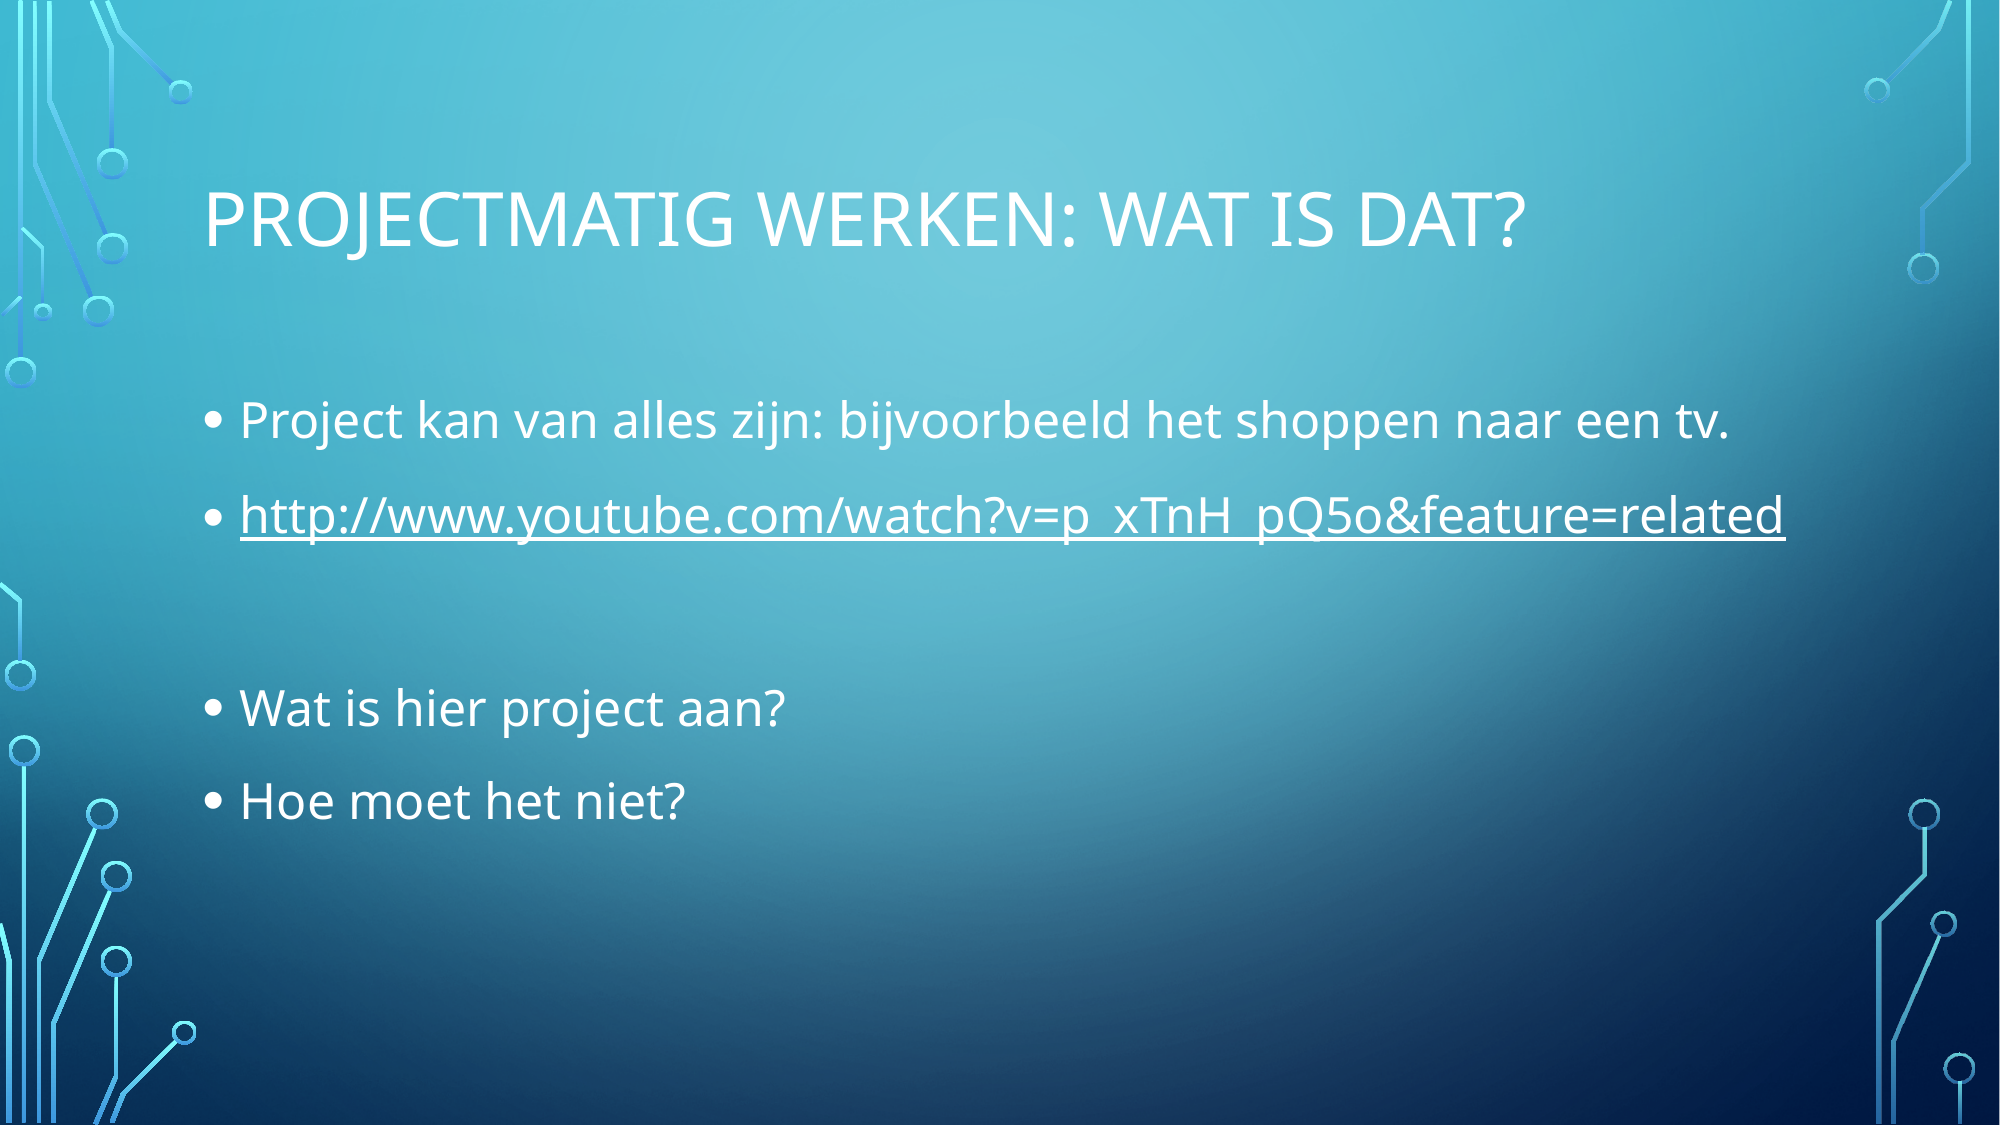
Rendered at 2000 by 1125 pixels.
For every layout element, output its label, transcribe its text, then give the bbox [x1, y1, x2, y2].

title Projectmatig werken: wat is dat? [187, 101, 1812, 344]
list Project kan van alles zijn: bijvoorbeeld het shoppen naar een tv. http://www.youtube.com/watch?v=p_xTnH_pQ5o&feature=related Wat is hier project aan? Hoe moet het niet? [187, 369, 1812, 950]
